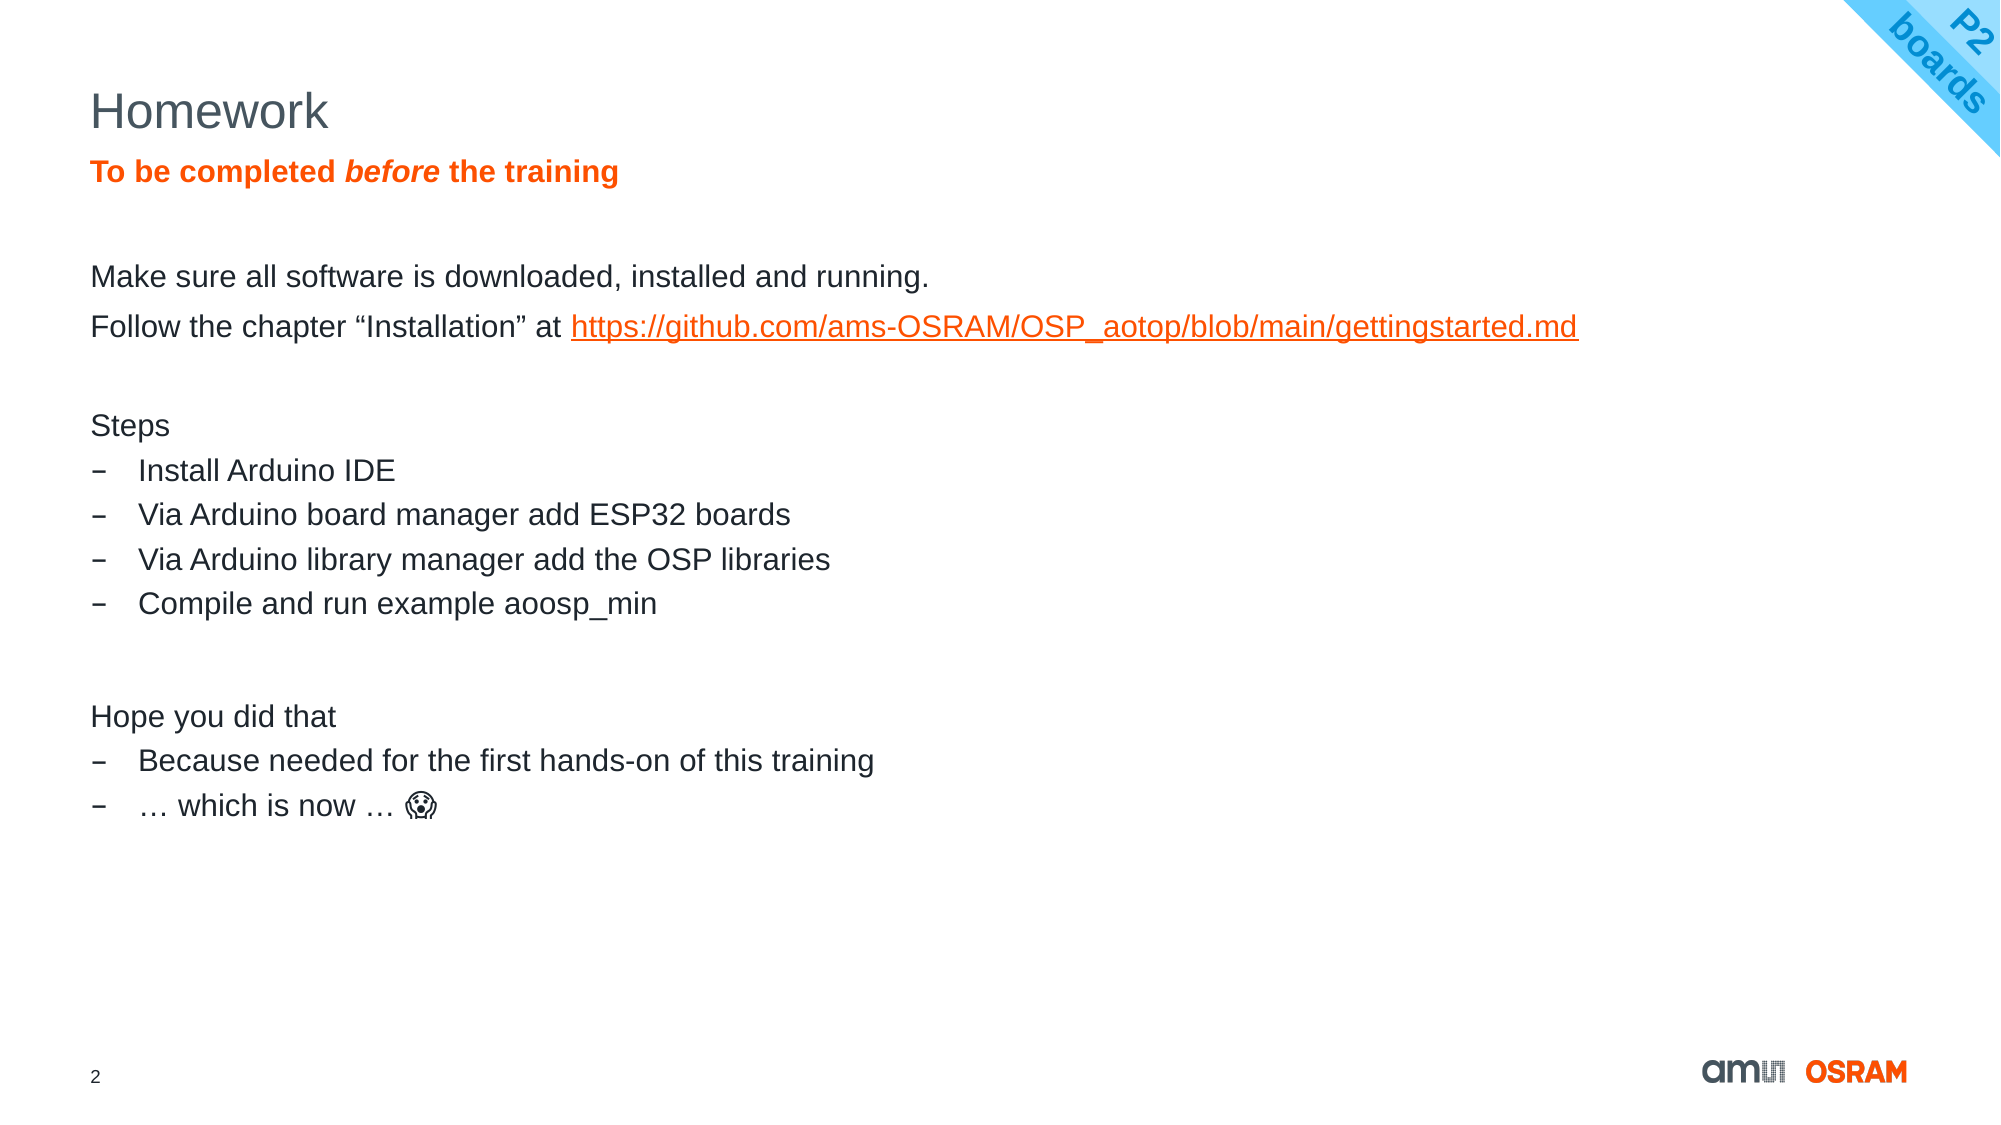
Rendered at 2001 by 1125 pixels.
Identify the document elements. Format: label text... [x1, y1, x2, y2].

list To be completed before the training [89, 147, 1907, 229]
list Make sure all software is downloaded, installed and running. Follow the chapter “Installation” at https://github.com/ams-OSRAM/OSP_aotop/blob/main/gettingstarted.md Steps Install Arduino IDE Via Arduino board manager add ESP32 boards Via Arduino library manager add the OSP libraries Compile and run example aoosp_min Hope you did that Because needed for the first hands-on of this training … which is now … 😱 [90, 254, 1703, 1032]
title Homework [89, 85, 1824, 140]
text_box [1824, 0, 2000, 179]
